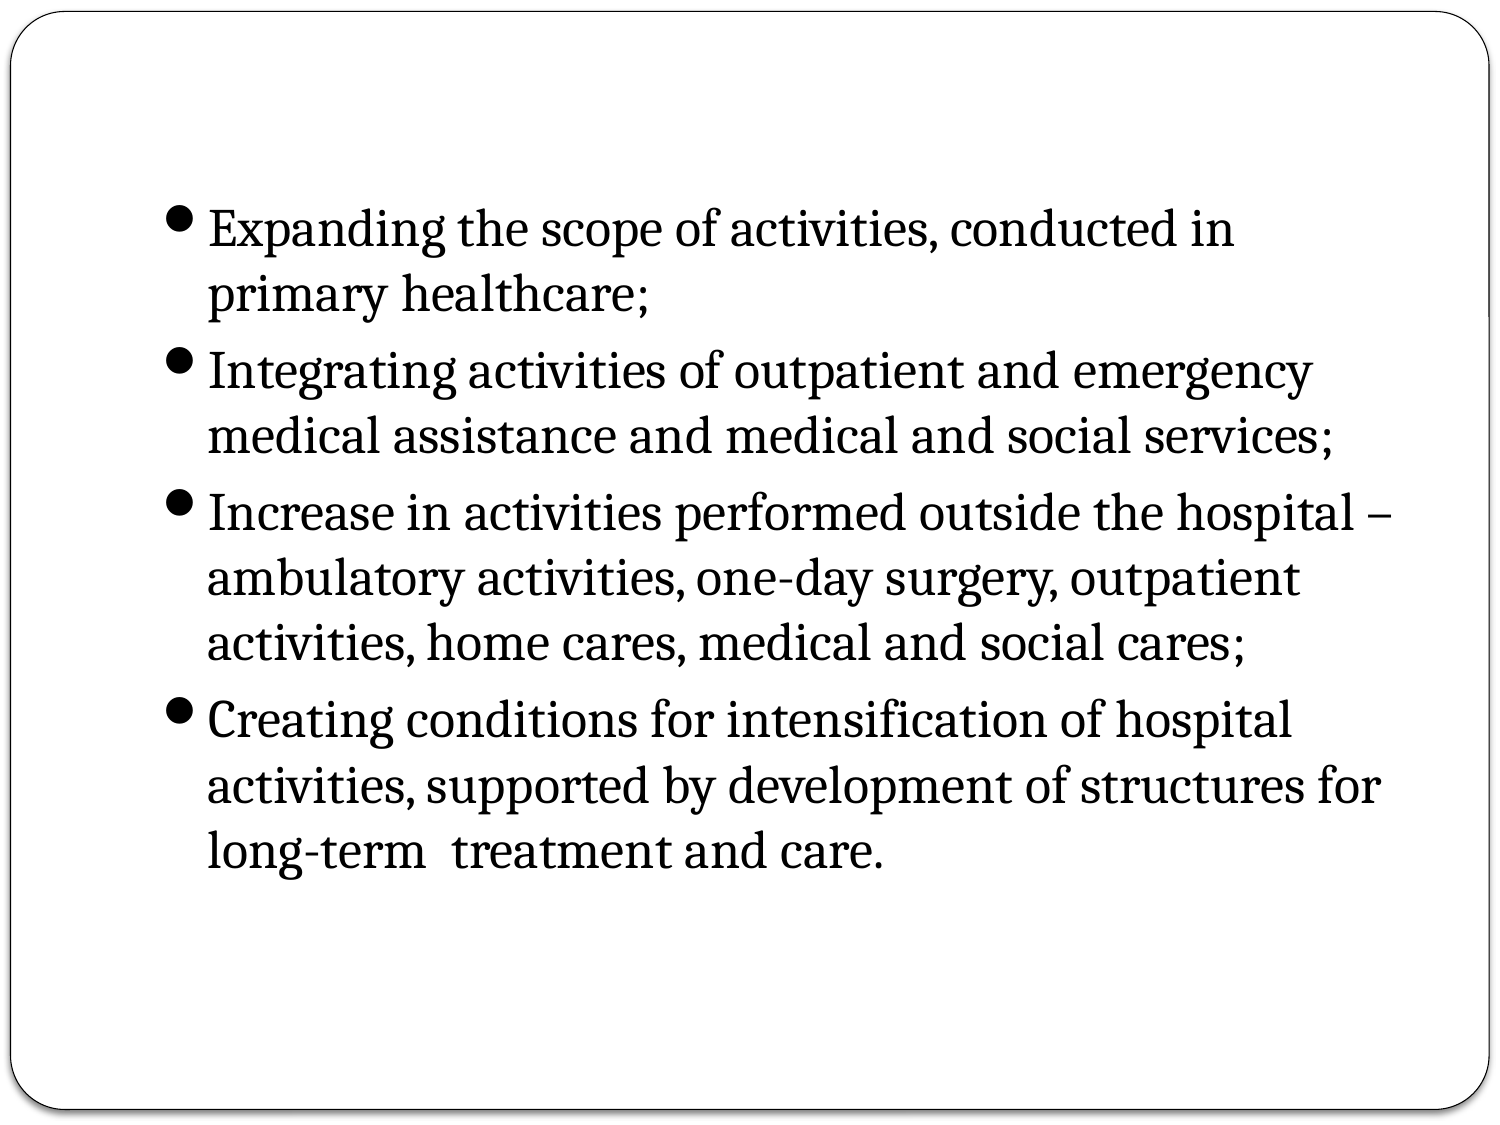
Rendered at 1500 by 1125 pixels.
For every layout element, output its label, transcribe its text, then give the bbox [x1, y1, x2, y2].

list Expanding the scope of activities, conducted in primary healthcare; Integrating activities of outpatient and emergency medical assistance and medical and social services; Increase in activities performed outside the hospital – ambulatory activities, one-day surgery, outpatient activities, home cares, medical and social cares; Creating conditions for intensification of hospital activities, supported by development of structures for long-term treatment and care. [147, 184, 1423, 935]
